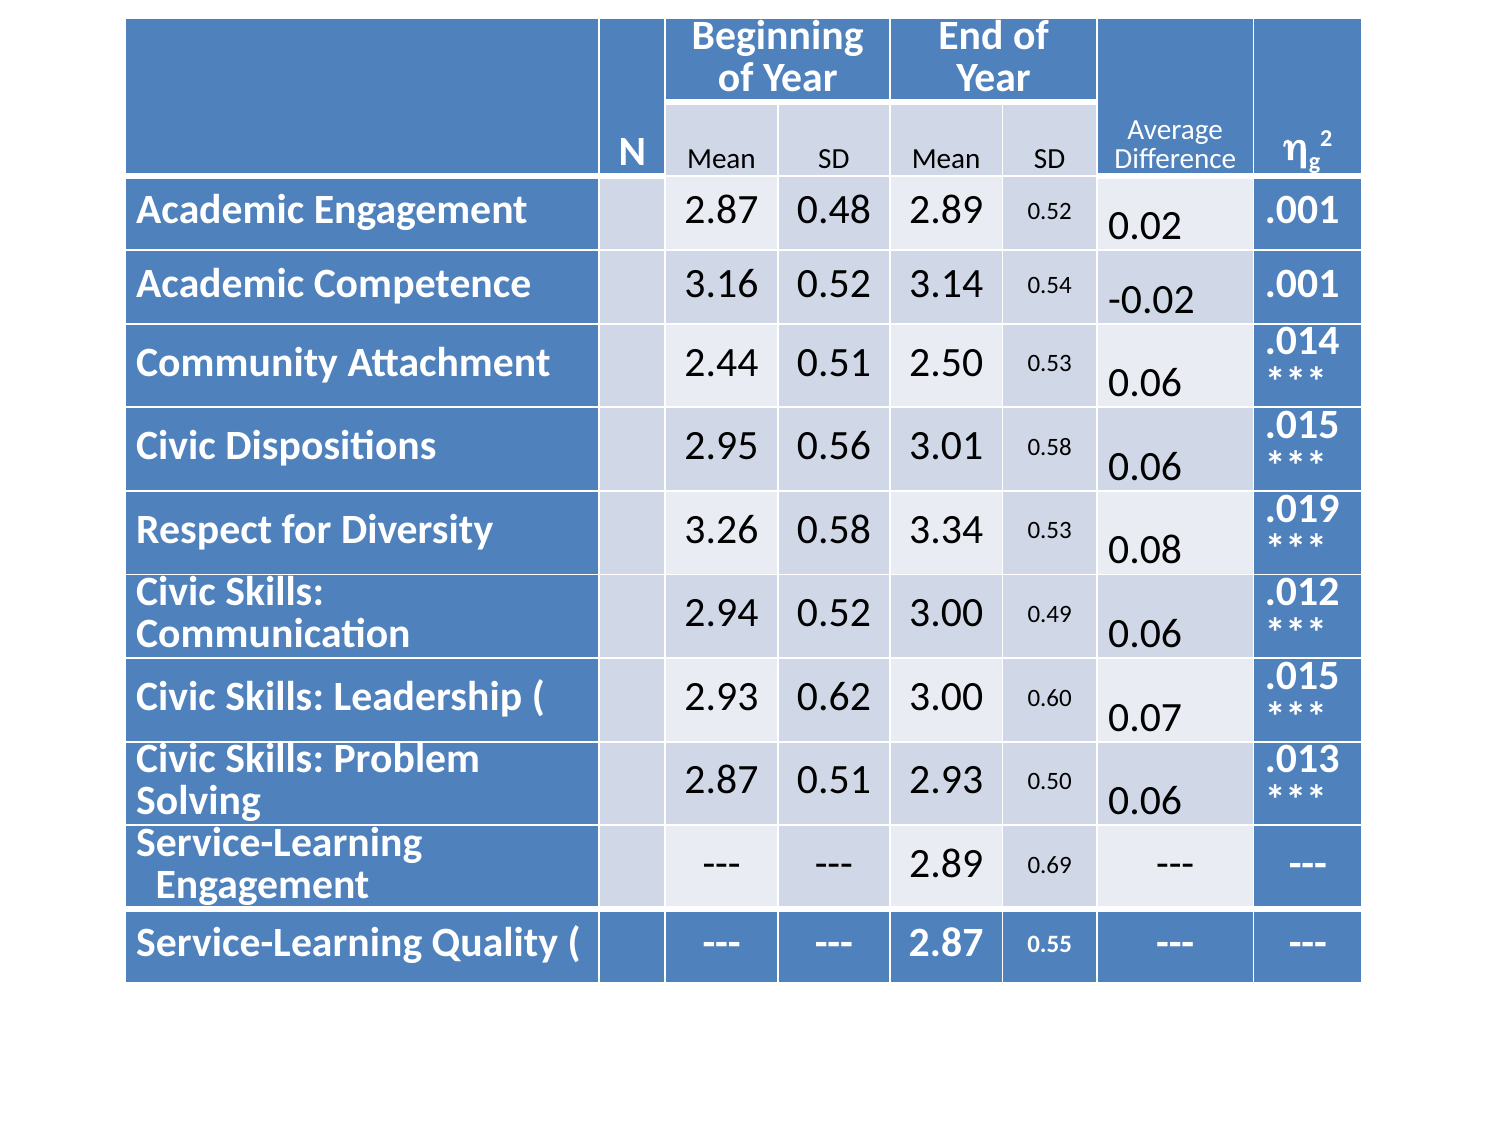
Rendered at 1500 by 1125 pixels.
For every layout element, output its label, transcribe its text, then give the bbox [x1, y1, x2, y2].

table_cell 0.06 [1098, 575, 1253, 657]
table_cell 0.54 [1003, 251, 1096, 323]
table_cell 0.58 [1003, 408, 1096, 490]
table_cell Civic Skills: Problem Solving [126, 743, 598, 824]
table_cell Academic Engagement [126, 179, 598, 249]
table_cell .014*** [1254, 325, 1361, 406]
table_cell [600, 659, 664, 741]
table_cell Civic Dispositions [126, 408, 598, 490]
table_cell 0.06 [1098, 408, 1253, 490]
table_cell 0.07 [1098, 659, 1253, 741]
table_cell 0.51 [779, 743, 889, 824]
table_cell 3.01 [891, 408, 1002, 490]
table_cell Mean [891, 105, 1002, 175]
table_cell [600, 743, 664, 824]
table_cell 0.02 [1098, 179, 1253, 249]
table_cell 0.55 [1003, 912, 1096, 982]
table_cell --- [666, 826, 777, 906]
table_cell 2.95 [666, 408, 777, 490]
table_cell 2.44 [666, 325, 777, 406]
table_cell 0.53 [1003, 492, 1096, 574]
table_cell 0.06 [1098, 743, 1253, 824]
table_cell Mean [666, 105, 777, 175]
table_cell .001 [1254, 179, 1361, 249]
table_cell --- [1098, 912, 1253, 982]
table_header [126, 19, 598, 173]
table_cell 3.26 [666, 492, 777, 574]
table_header N [600, 19, 664, 173]
table_cell Respect for Diversity [126, 492, 598, 574]
table_cell .013*** [1254, 743, 1361, 824]
table_cell Civic Skills: Leadership ( [126, 659, 598, 741]
table_header Average Difference [1098, 19, 1253, 173]
table_cell 2.87 [666, 177, 777, 249]
table_cell .015*** [1254, 408, 1361, 490]
table_cell [600, 179, 664, 249]
table_cell Service-Learning Engagement [126, 826, 598, 906]
table_cell 2.93 [666, 659, 777, 741]
table_cell [600, 251, 664, 323]
table_cell 3.00 [891, 575, 1002, 657]
table_cell [600, 325, 664, 406]
table_cell 3.00 [891, 659, 1002, 741]
table_cell 0.69 [1003, 826, 1096, 906]
table_cell --- [779, 912, 889, 982]
table_cell Civic Skills: Communication [126, 575, 598, 657]
table_cell --- [1254, 912, 1361, 982]
table_cell [600, 826, 664, 906]
table_cell Service-Learning Quality ( [126, 912, 598, 982]
table_cell 3.34 [891, 492, 1002, 574]
table_cell 0.06 [1098, 325, 1253, 406]
table_cell .012*** [1254, 575, 1361, 657]
table_cell 0.58 [779, 492, 889, 574]
table_cell 2.89 [891, 826, 1002, 906]
table_cell 2.93 [891, 743, 1002, 824]
table_header Beginning of Year [666, 19, 889, 99]
table_cell 3.14 [891, 251, 1002, 323]
table_cell 2.87 [666, 743, 777, 824]
table_cell --- [1098, 826, 1253, 906]
table_header End of Year [891, 19, 1096, 99]
table_cell Academic Competence [126, 251, 598, 323]
table_cell 0.60 [1003, 659, 1096, 741]
table_cell .015*** [1254, 659, 1361, 741]
table_cell 2.89 [891, 177, 1002, 249]
table_cell 0.52 [779, 251, 889, 323]
table_cell --- [1254, 826, 1361, 906]
table_cell Community Attachment [126, 325, 598, 406]
table_cell 0.48 [779, 177, 889, 249]
table_cell [600, 912, 664, 982]
table_cell --- [779, 826, 889, 906]
table_cell 0.08 [1098, 492, 1253, 574]
table_cell -0.02 [1098, 251, 1253, 323]
table_cell 0.49 [1003, 575, 1096, 657]
table_cell 2.94 [666, 575, 777, 657]
table_header g2 [1254, 19, 1361, 173]
table_cell [600, 575, 664, 657]
table_cell --- [666, 912, 777, 982]
table_cell 0.52 [1003, 177, 1096, 249]
table_cell 0.62 [779, 659, 889, 741]
table_cell .019*** [1254, 492, 1361, 574]
table_cell SD [779, 105, 889, 175]
table_cell [600, 492, 664, 574]
table_cell 0.52 [779, 575, 889, 657]
table_cell 0.50 [1003, 743, 1096, 824]
table_cell 2.87 [891, 912, 1002, 982]
table_cell 2.50 [891, 325, 1002, 406]
table_cell [600, 408, 664, 490]
table_cell 0.56 [779, 408, 889, 490]
table_cell .001 [1254, 251, 1361, 323]
table_cell SD [1003, 105, 1096, 175]
table_cell 0.51 [779, 325, 889, 406]
table_cell 3.16 [666, 251, 777, 323]
table_cell 0.53 [1003, 325, 1096, 406]
